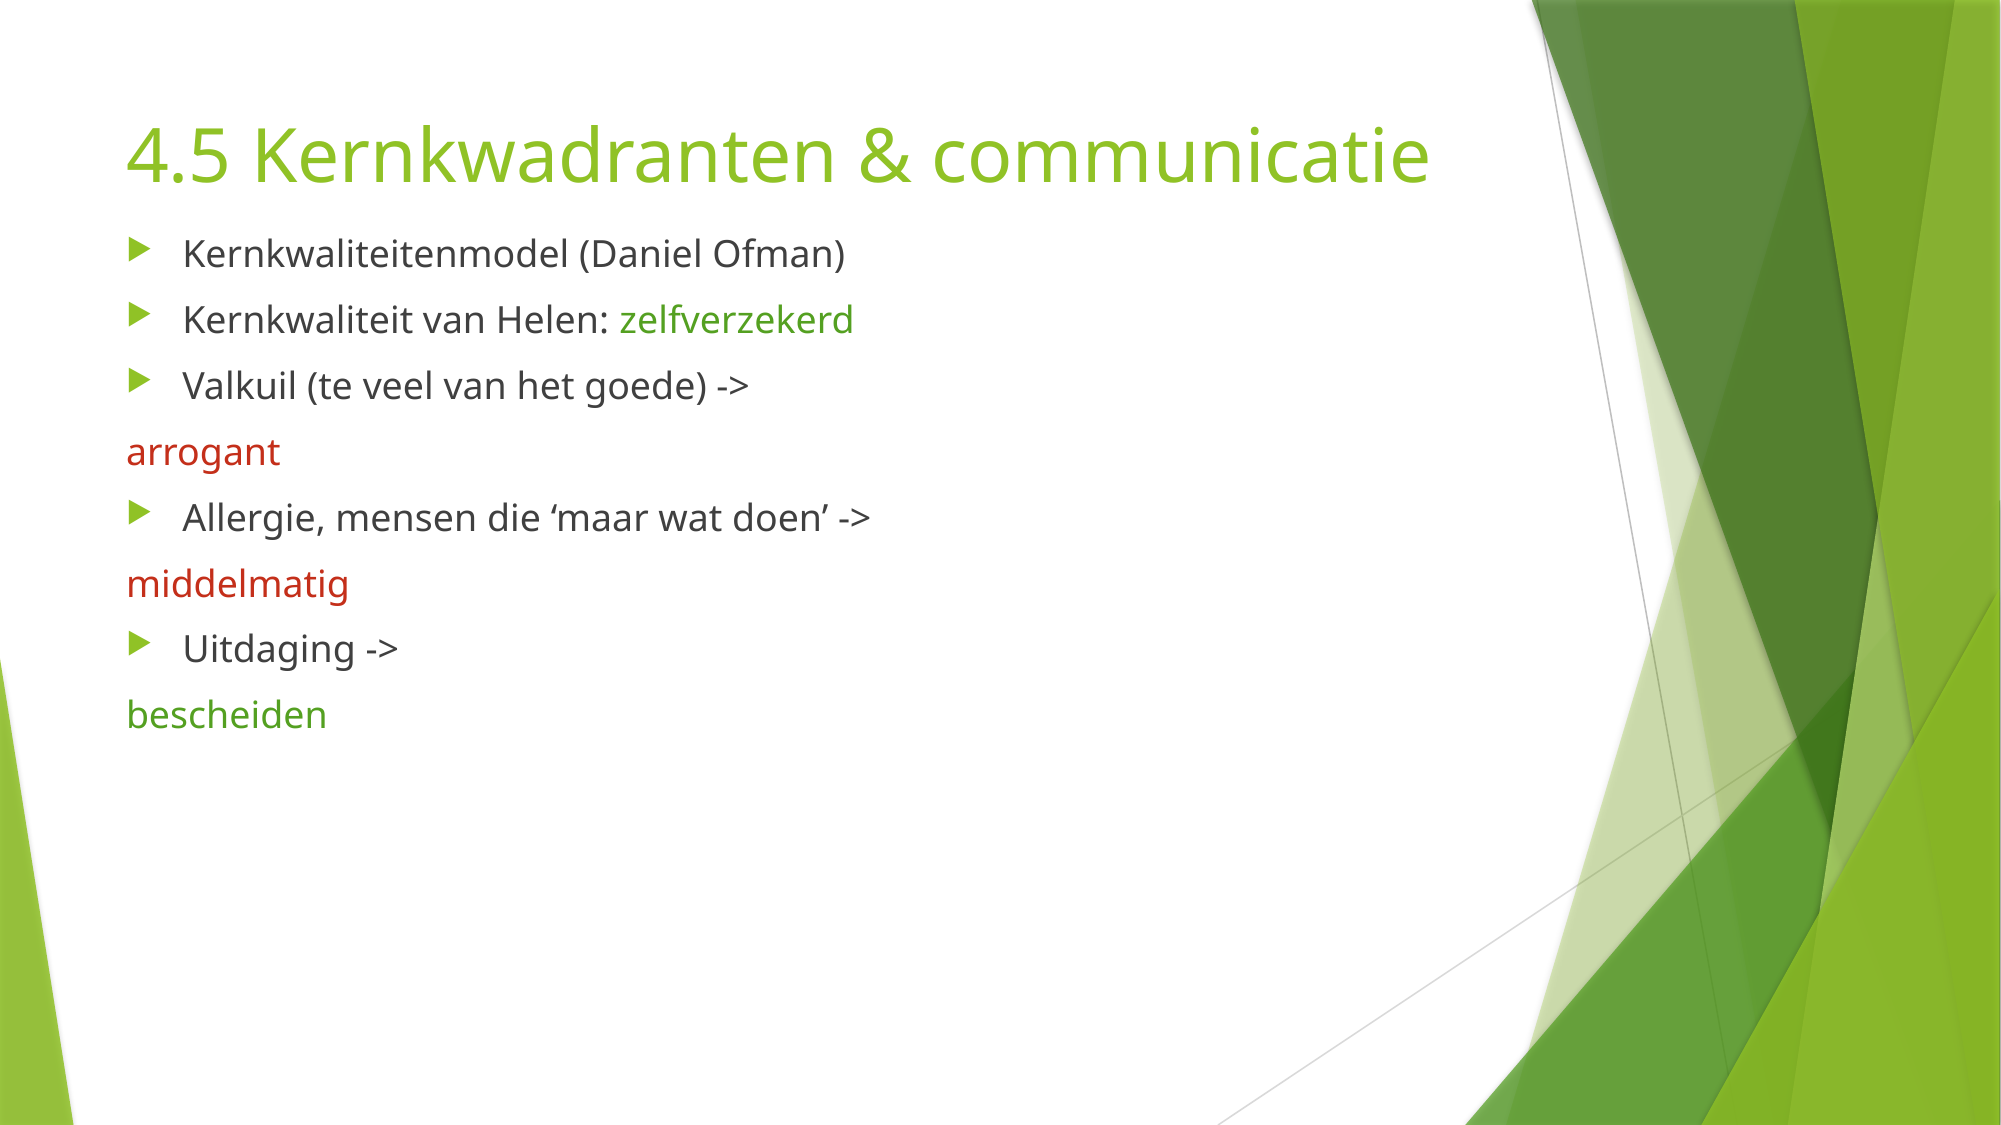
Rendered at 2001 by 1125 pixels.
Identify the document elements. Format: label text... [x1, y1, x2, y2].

list Kernkwaliteitenmodel (Daniel Ofman) Kernkwaliteit van Helen: zelfverzekerd Valkuil (te veel van het goede) -> arrogant Allergie, mensen die ‘maar wat doen’ -> middelmatig Uitdaging -> bescheiden [111, 222, 1522, 992]
title 4.5 Kernkwadranten & communicatie [111, 99, 1717, 223]
